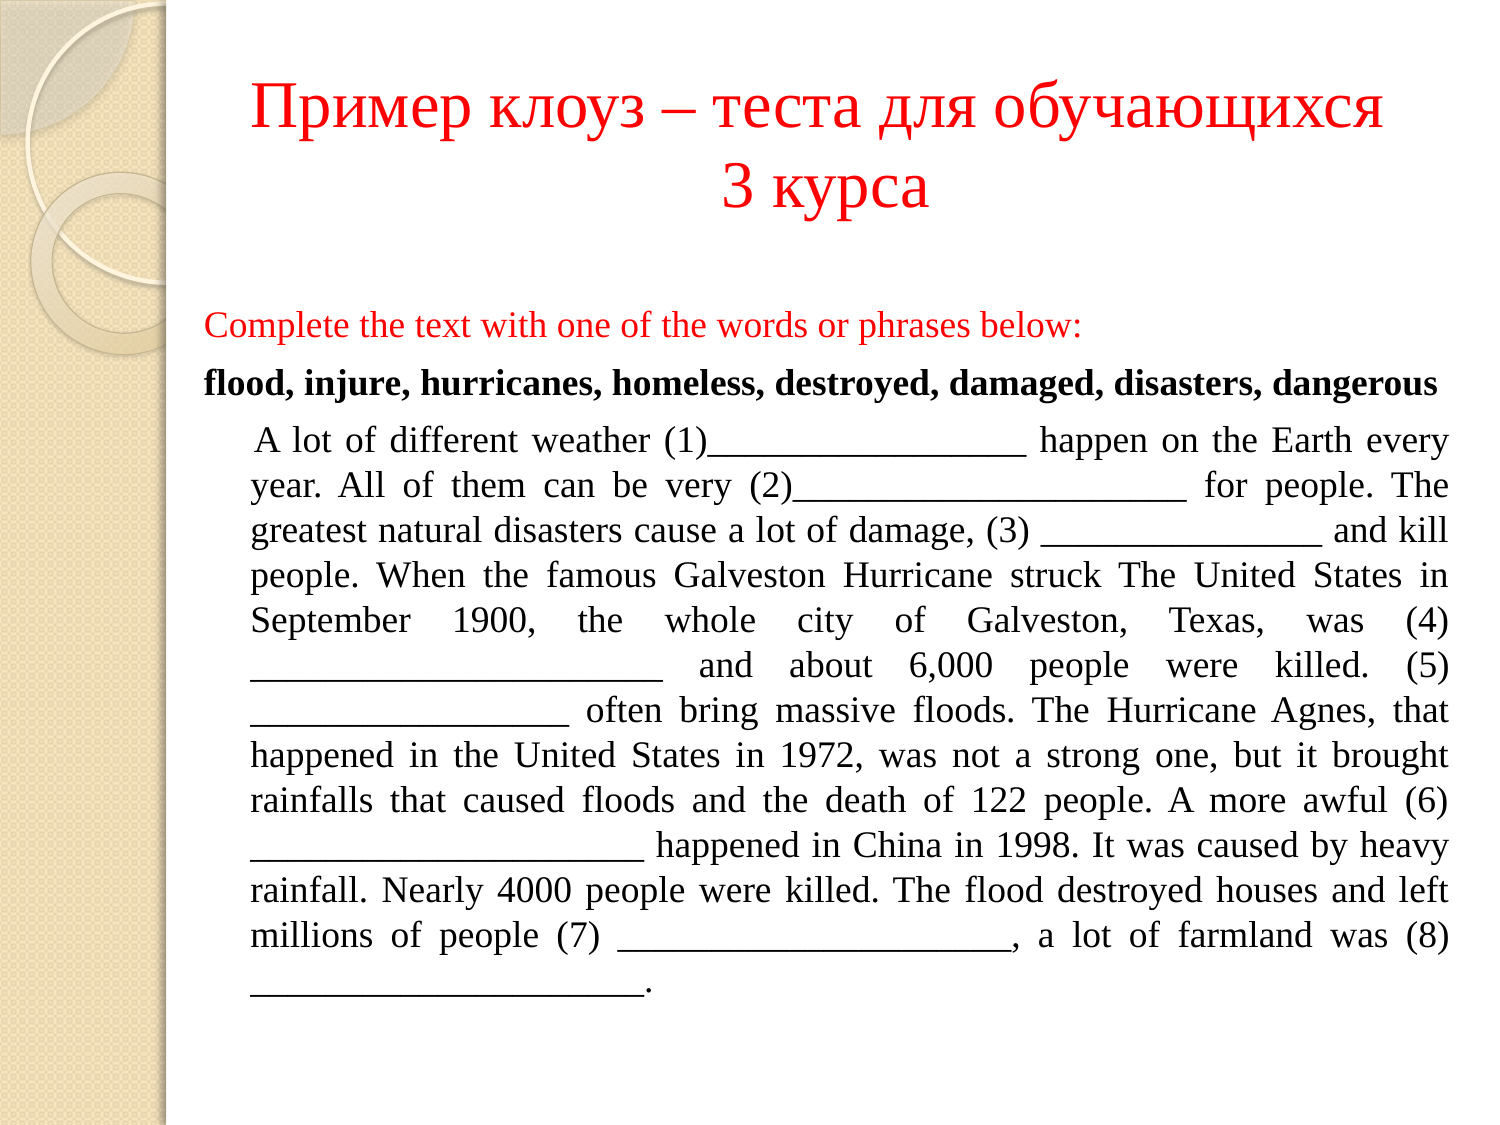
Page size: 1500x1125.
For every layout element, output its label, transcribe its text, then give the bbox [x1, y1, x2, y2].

list Complete the text with one of the words or phrases below: flood, injure, hurricanes, homeless, destroyed, damaged, disasters, dangerous A lot of different weather (1)_________________ happen on the Earth every year. All of them can be very (2)_____________________ for people. The greatest natural disasters cause a lot of damage, (3) _______________ and kill people. When the famous Galveston Hurricane struck The United States in September 1900, the whole city of Galveston, Texas, was (4) ______________________ and about 6,000 people were killed. (5) _________________ often bring massive floods. The Hurricane Agnes, that happened in the United States in 1972, was not a strong one, but it brought rainfalls that caused floods and the death of 122 people. A more awful (6) _____________________ happened in China in 1998. It was caused by heavy rainfall. Nearly 4000 people were killed. The flood destroyed houses and left millions of people (7) _____________________, a lot of farmland was (8) _____________________. [175, 292, 1466, 1090]
title Пример клоуз – теста для обучающихся 3 курса [117, 46, 1500, 235]
